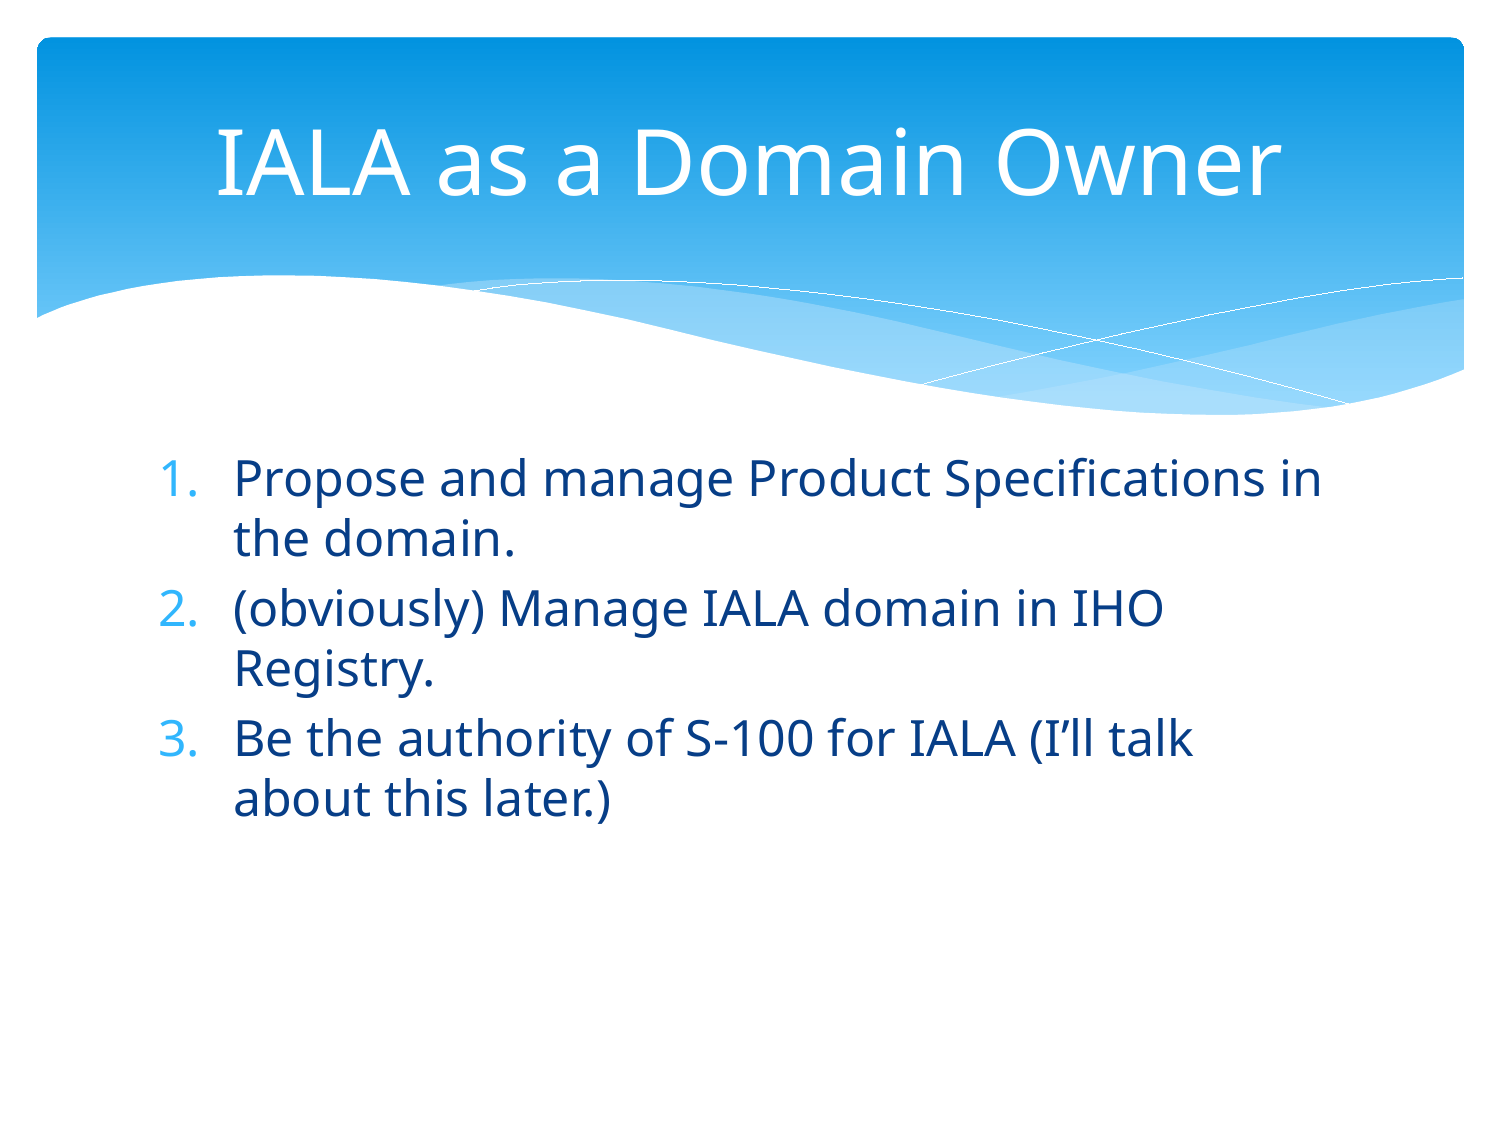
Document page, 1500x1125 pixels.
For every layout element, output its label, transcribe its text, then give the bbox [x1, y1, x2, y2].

list Propose and manage Product Specifications in the domain. (obviously) Manage IALA domain in IHO Registry. Be the authority of S-100 for IALA (I’ll talk about this later.) [143, 438, 1359, 1005]
title IALA as a Domain Owner [75, 55, 1425, 261]
